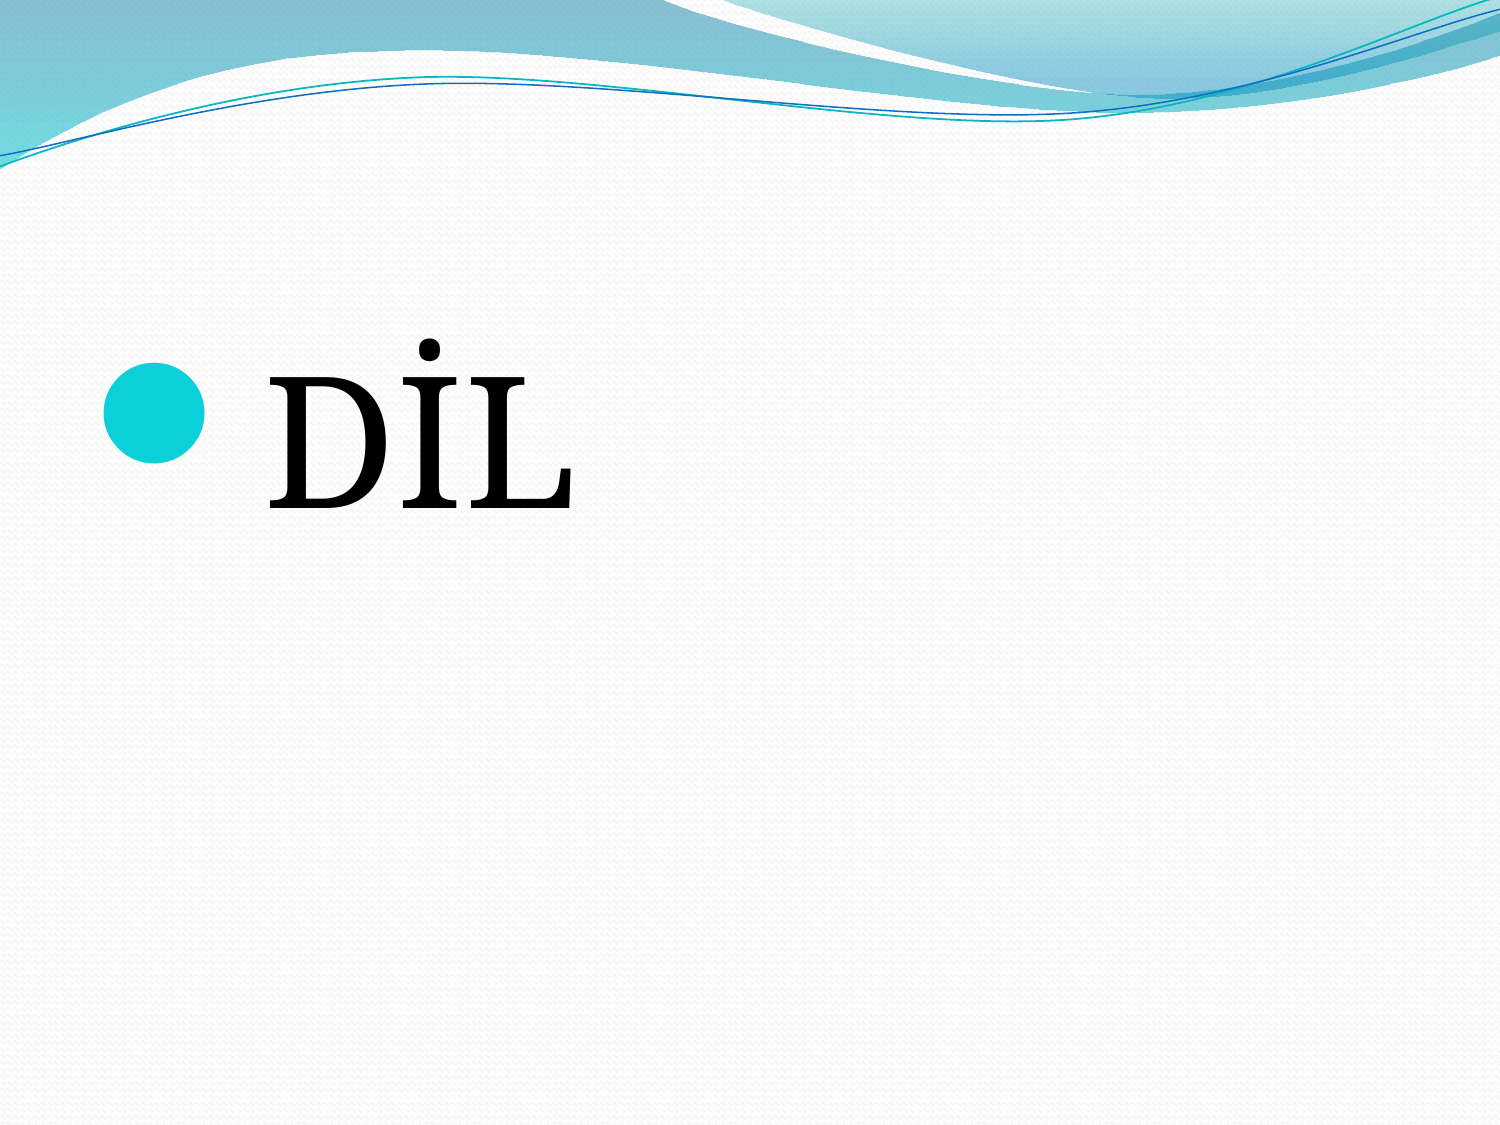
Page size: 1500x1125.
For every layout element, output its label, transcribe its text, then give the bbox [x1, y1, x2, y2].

list DİL [75, 317, 1425, 1038]
